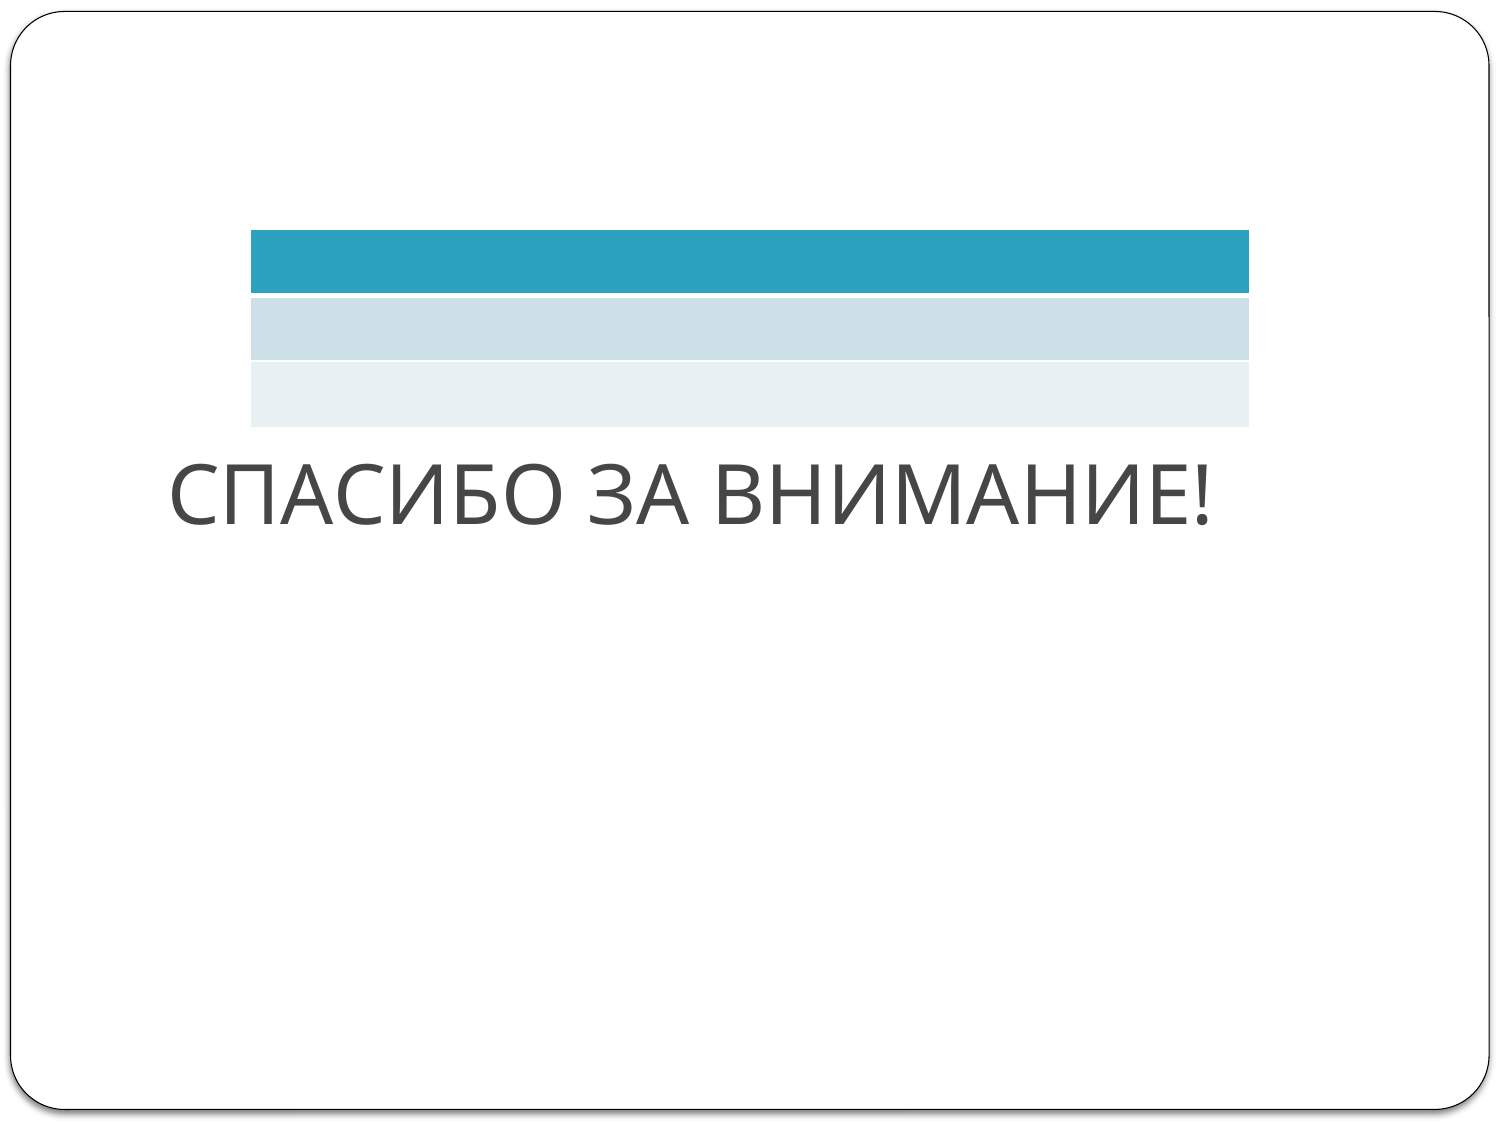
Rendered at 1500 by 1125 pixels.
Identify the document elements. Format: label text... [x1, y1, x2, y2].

table_cell [251, 298, 1249, 360]
title СПАСИБО ЗА ВНИМАНИЕ! [152, 105, 1428, 557]
table_cell [251, 362, 1249, 427]
table_header [251, 230, 1249, 293]
